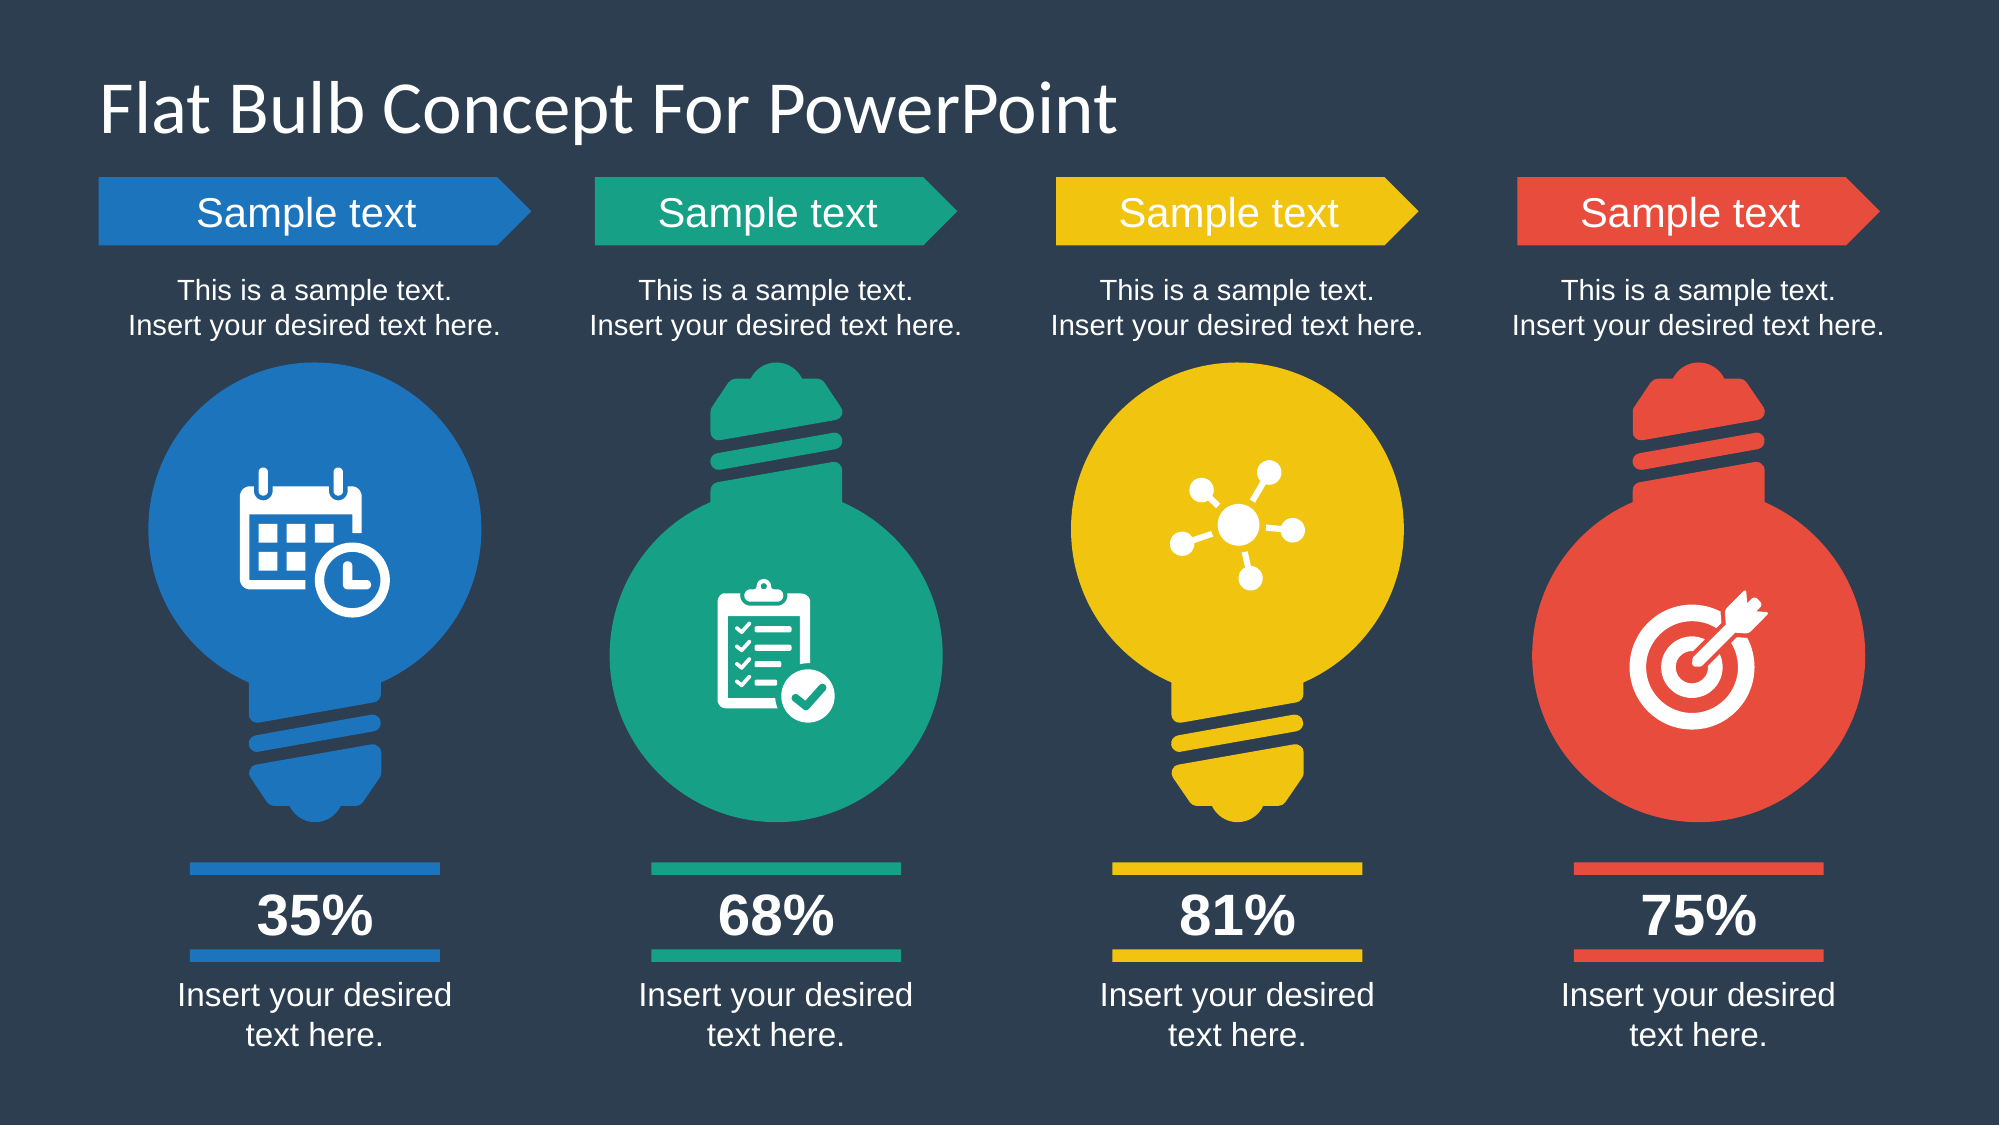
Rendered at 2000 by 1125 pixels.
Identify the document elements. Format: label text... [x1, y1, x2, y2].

text_box This is a sample text. Insert your desired text here. [1460, 264, 1938, 349]
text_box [148, 362, 482, 823]
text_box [189, 862, 441, 963]
title Flat Bulb Concept For PowerPoint [99, 45, 1900, 162]
text_box Insert your desired text here. [132, 966, 498, 1061]
text_box Sample text [96, 175, 534, 248]
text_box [1629, 590, 1769, 730]
text_box Insert your desired text here. [593, 966, 959, 1061]
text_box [609, 362, 943, 823]
text_box This is a sample text. Insert your desired text here. [998, 264, 1460, 349]
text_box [1531, 362, 1866, 823]
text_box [1573, 862, 1824, 963]
text_box Sample text [1515, 175, 1883, 248]
text_box Sample text [1054, 175, 1421, 248]
text_box Insert your desired text here. [1054, 966, 1421, 1061]
text_box Insert your desired text here. [1515, 966, 1882, 1061]
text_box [650, 862, 902, 963]
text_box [1169, 459, 1306, 591]
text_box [1112, 862, 1363, 963]
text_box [1070, 362, 1405, 823]
text_box Sample text [592, 175, 960, 248]
text_box This is a sample text. Insert your desired text here. [537, 264, 998, 349]
text_box This is a sample text. Insert your desired text here. [76, 264, 537, 349]
